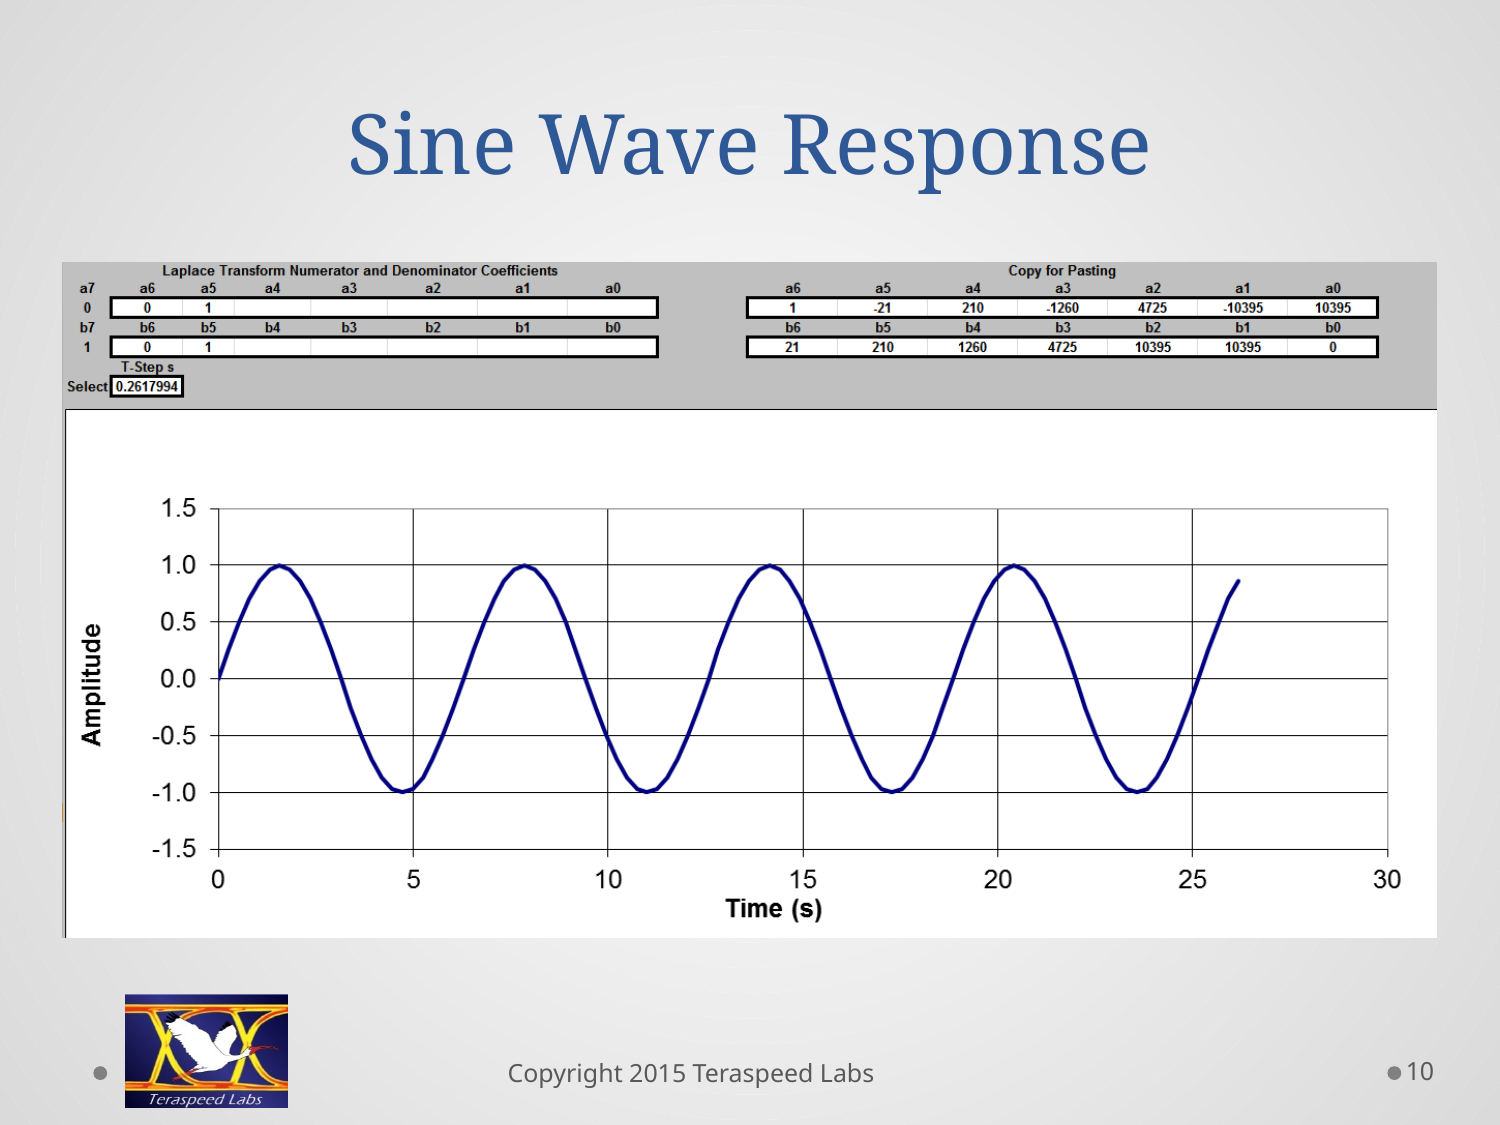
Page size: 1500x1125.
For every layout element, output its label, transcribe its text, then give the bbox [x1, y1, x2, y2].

picture [125, 994, 288, 1108]
footer Copyright 2015 Teraspeed Labs [500, 1044, 968, 1105]
title Sine Wave Response [75, 0, 1425, 260]
picture [62, 262, 1437, 938]
slide_number 10 [1401, 1042, 1494, 1103]
